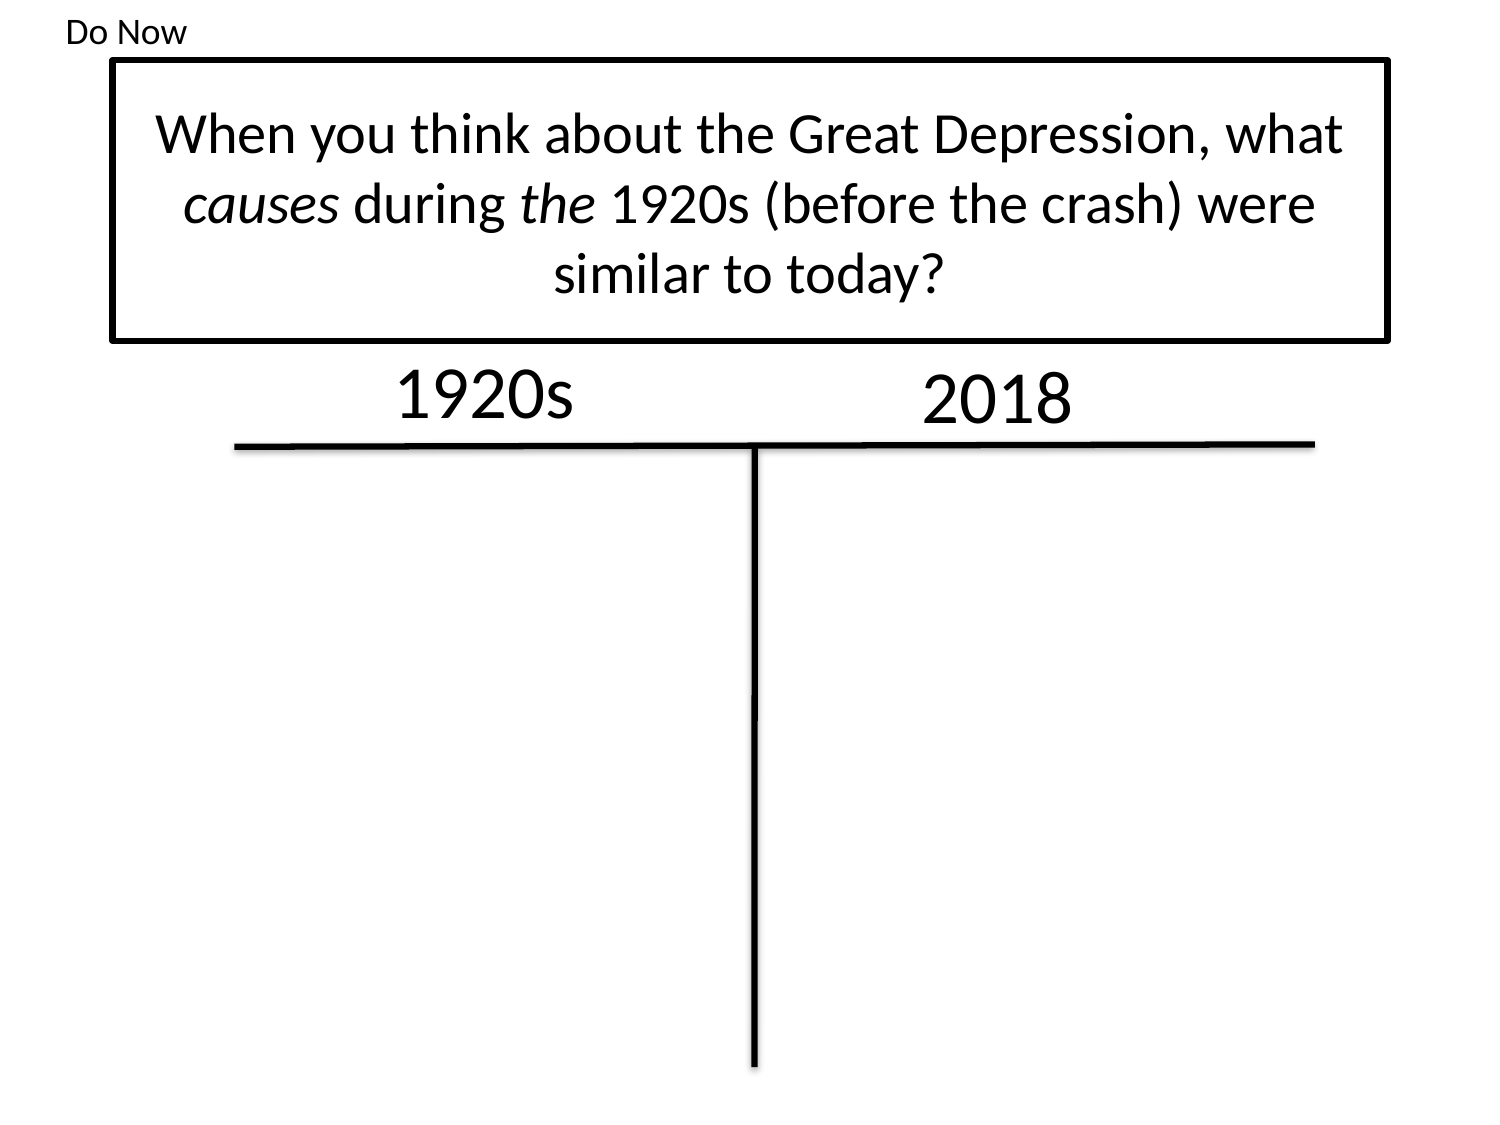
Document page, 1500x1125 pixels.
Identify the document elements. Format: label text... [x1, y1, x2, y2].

text_box 2018 [906, 340, 1089, 442]
title When you think about the Great Depression, what causes during the 1920s (before the crash) were similar to today? [112, 60, 1388, 341]
text_box Do Now [50, 0, 235, 60]
text_box 1920s [378, 335, 590, 441]
